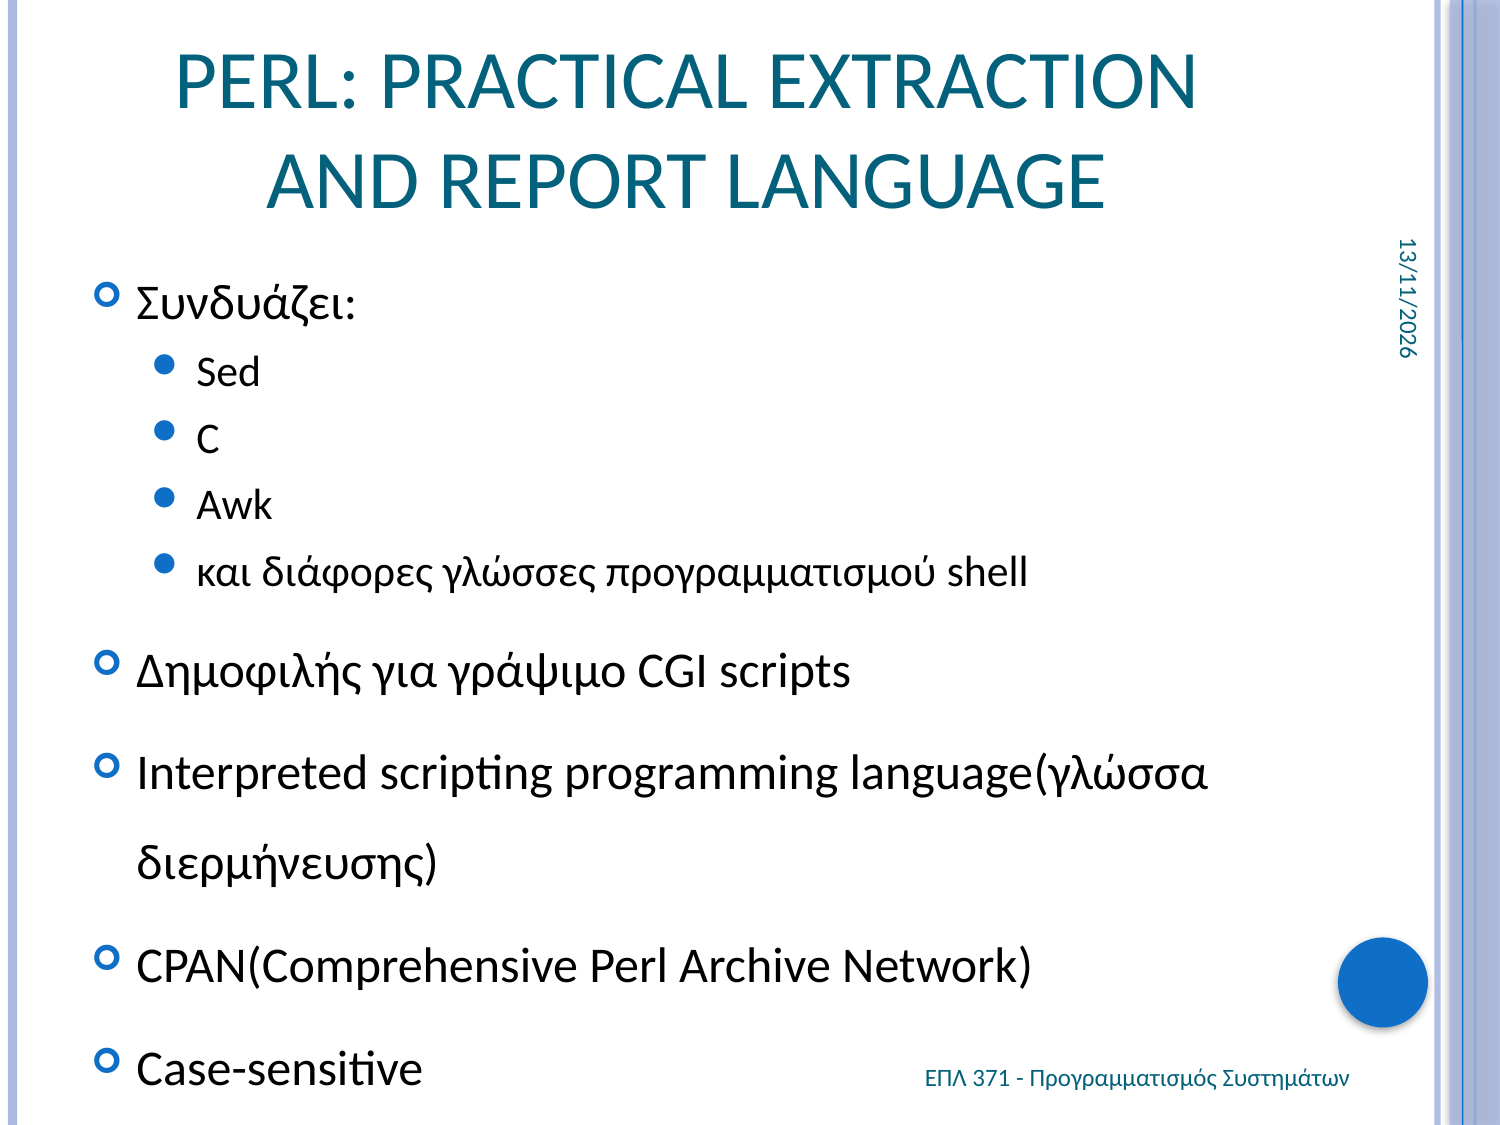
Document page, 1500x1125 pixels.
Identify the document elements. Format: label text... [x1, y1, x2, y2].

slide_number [1378, 43, 1442, 374]
title PERL: Practical Extraction and Report Language [75, 45, 1300, 233]
footer ΕΠΛ 371 - Προγραμματισμός Συστημάτων [910, 1046, 1436, 1107]
list Συνδυάζει: Sed C Awk και διάφορες γλώσσες προγραμματισμού shell Δημοφιλής για γράψιμο CGI scripts Interpreted scripting programming language(γλώσσα διερμήνευσης) CPAN(Comprehensive Perl Archive Network) Case-sensitive [76, 231, 1436, 1106]
